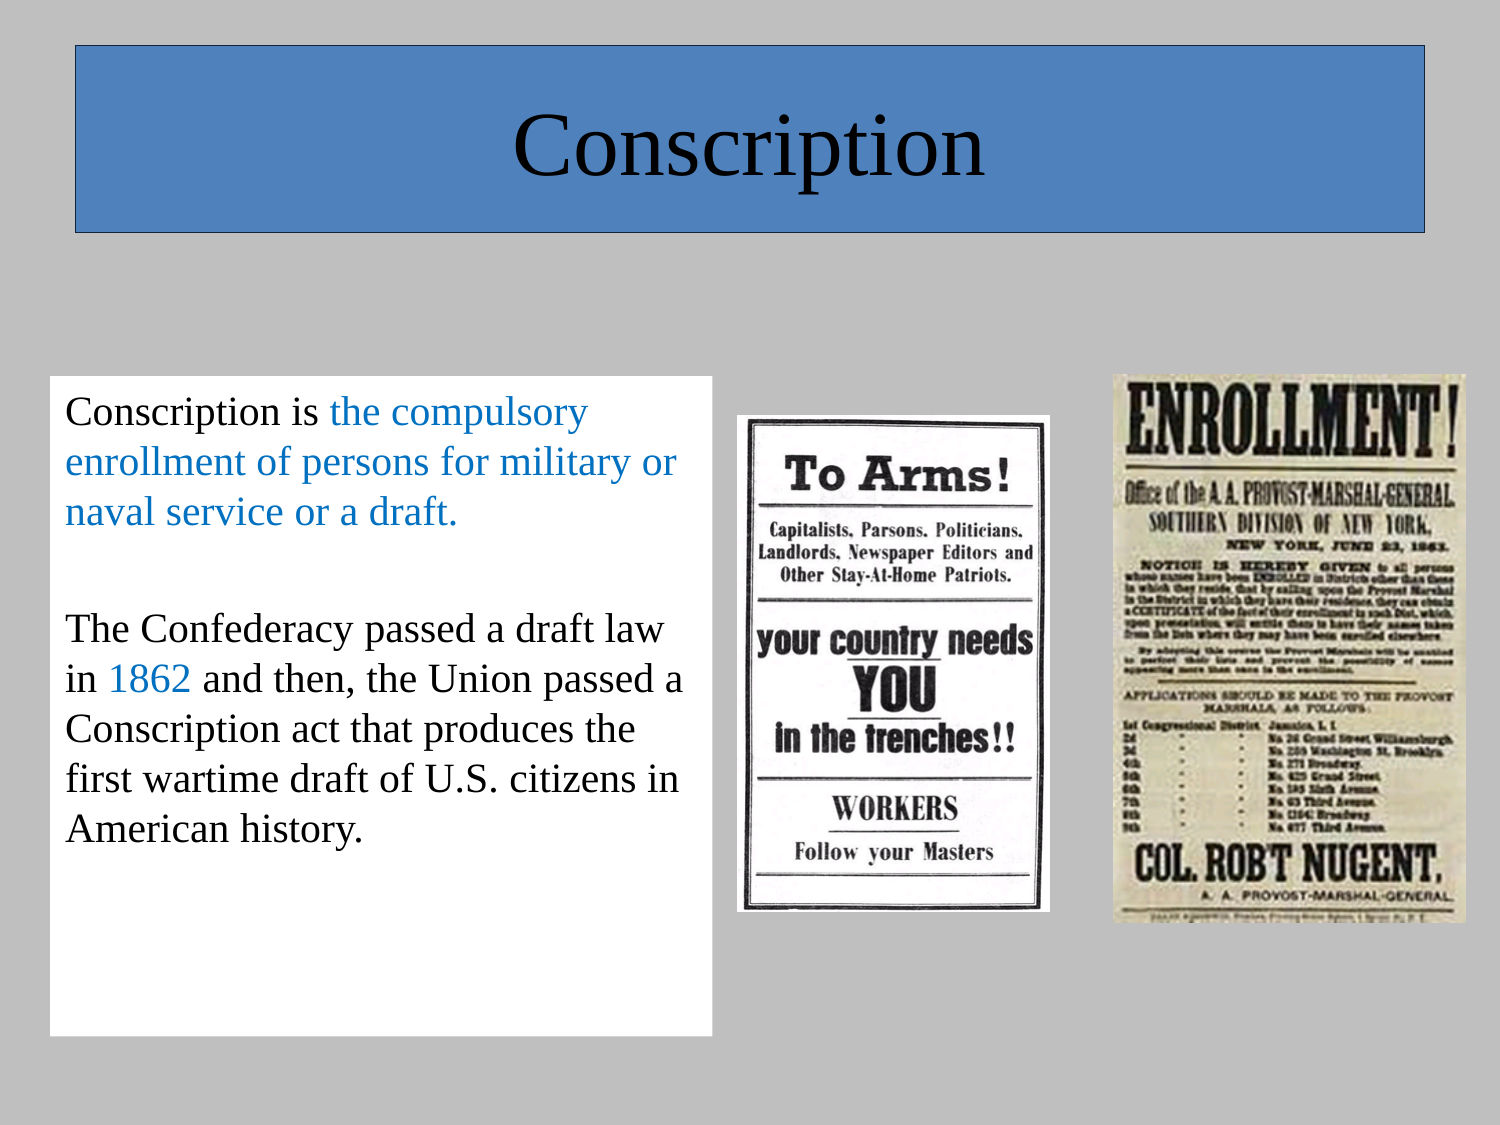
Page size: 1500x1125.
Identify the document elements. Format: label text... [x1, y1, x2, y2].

picture [737, 415, 1050, 912]
picture [1112, 374, 1466, 924]
title Conscription [75, 45, 1425, 233]
list Conscription is the compulsory enrollment of persons for military or naval service or a draft. The Confederacy passed a draft law in 1862 and then, the Union passed a Conscription act that produces the first wartime draft of U.S. citizens in American history. [50, 376, 713, 1037]
